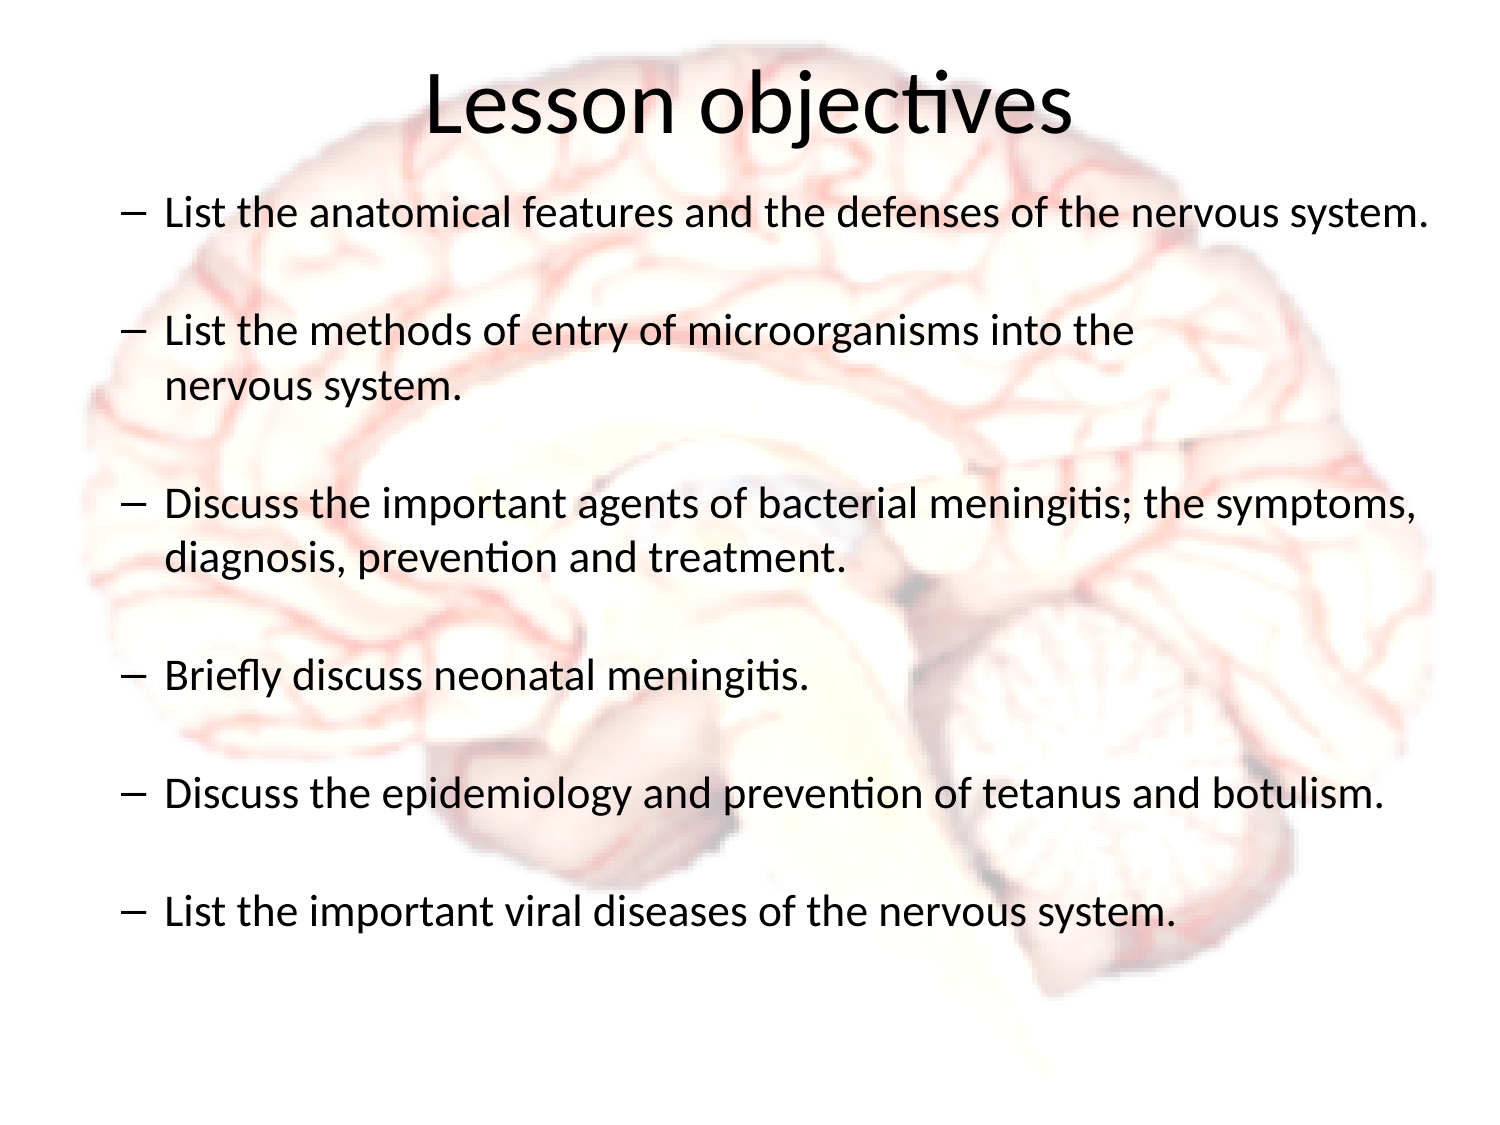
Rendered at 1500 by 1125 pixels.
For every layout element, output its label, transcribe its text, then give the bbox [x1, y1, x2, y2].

title Lesson objectives [75, 3, 1425, 174]
list List the anatomical features and the defenses of the nervous system. List the methods of entry of microorganisms into the nervous system. Discuss the important agents of bacterial meningitis; the symptoms, diagnosis, prevention and treatment. Briefly discuss neonatal meningitis. Discuss the epidemiology and prevention of tetanus and botulism. List the important viral diseases of the nervous system. [37, 174, 1463, 1005]
